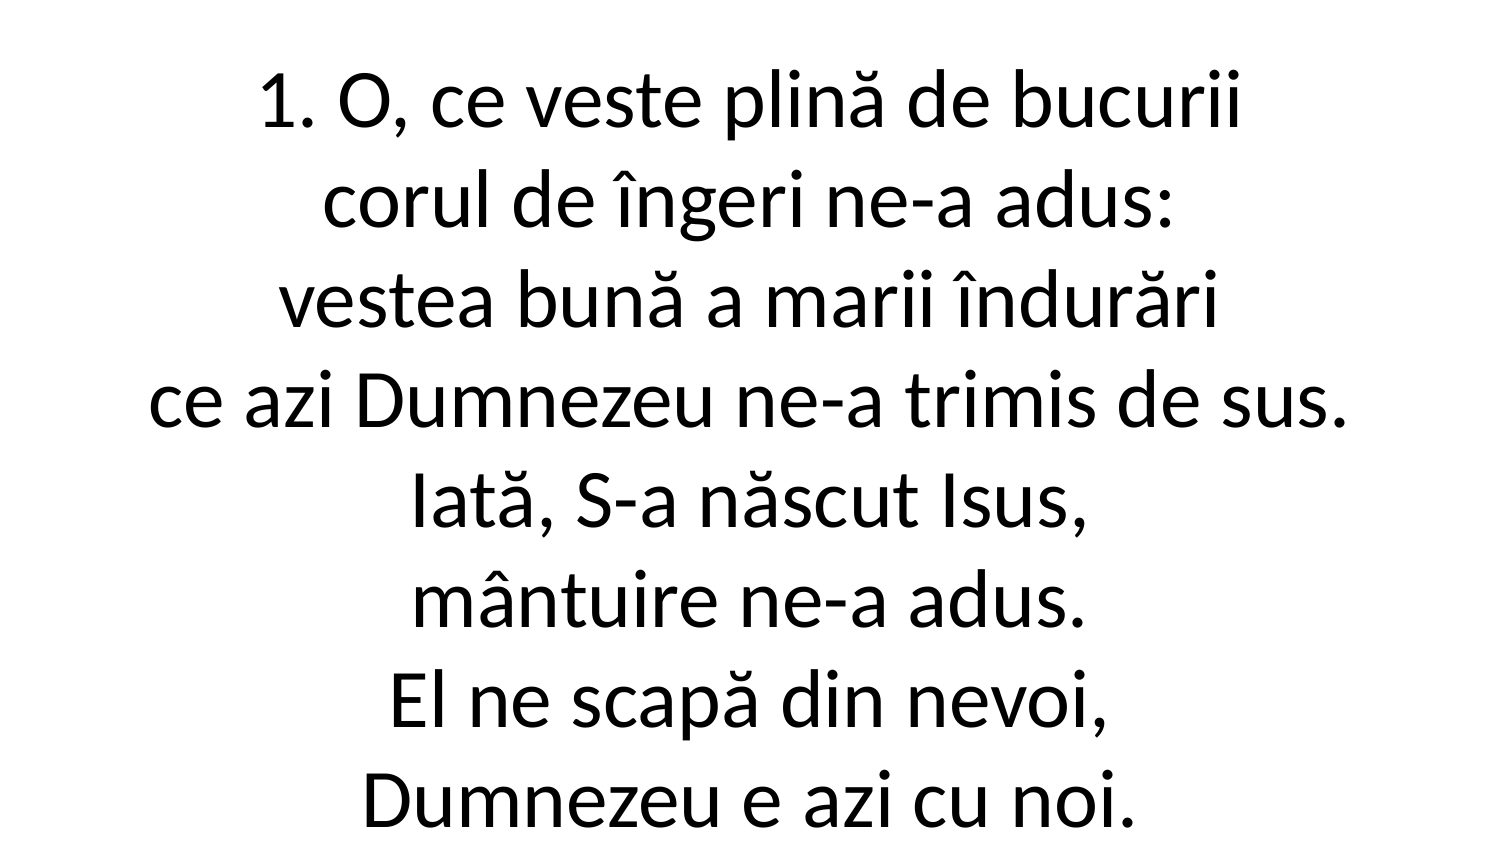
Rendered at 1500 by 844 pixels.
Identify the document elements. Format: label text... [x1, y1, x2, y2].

text_box 1. O, ce veste plină de bucurii corul de îngeri ne-a adus: vestea bună a marii îndurări ce azi Dumnezeu ne-a trimis de sus. Iată, S-a născut Isus, mântuire ne-a adus. El ne scapă din nevoi, Dumnezeu e azi cu noi. [133, 0, 1367, 844]
